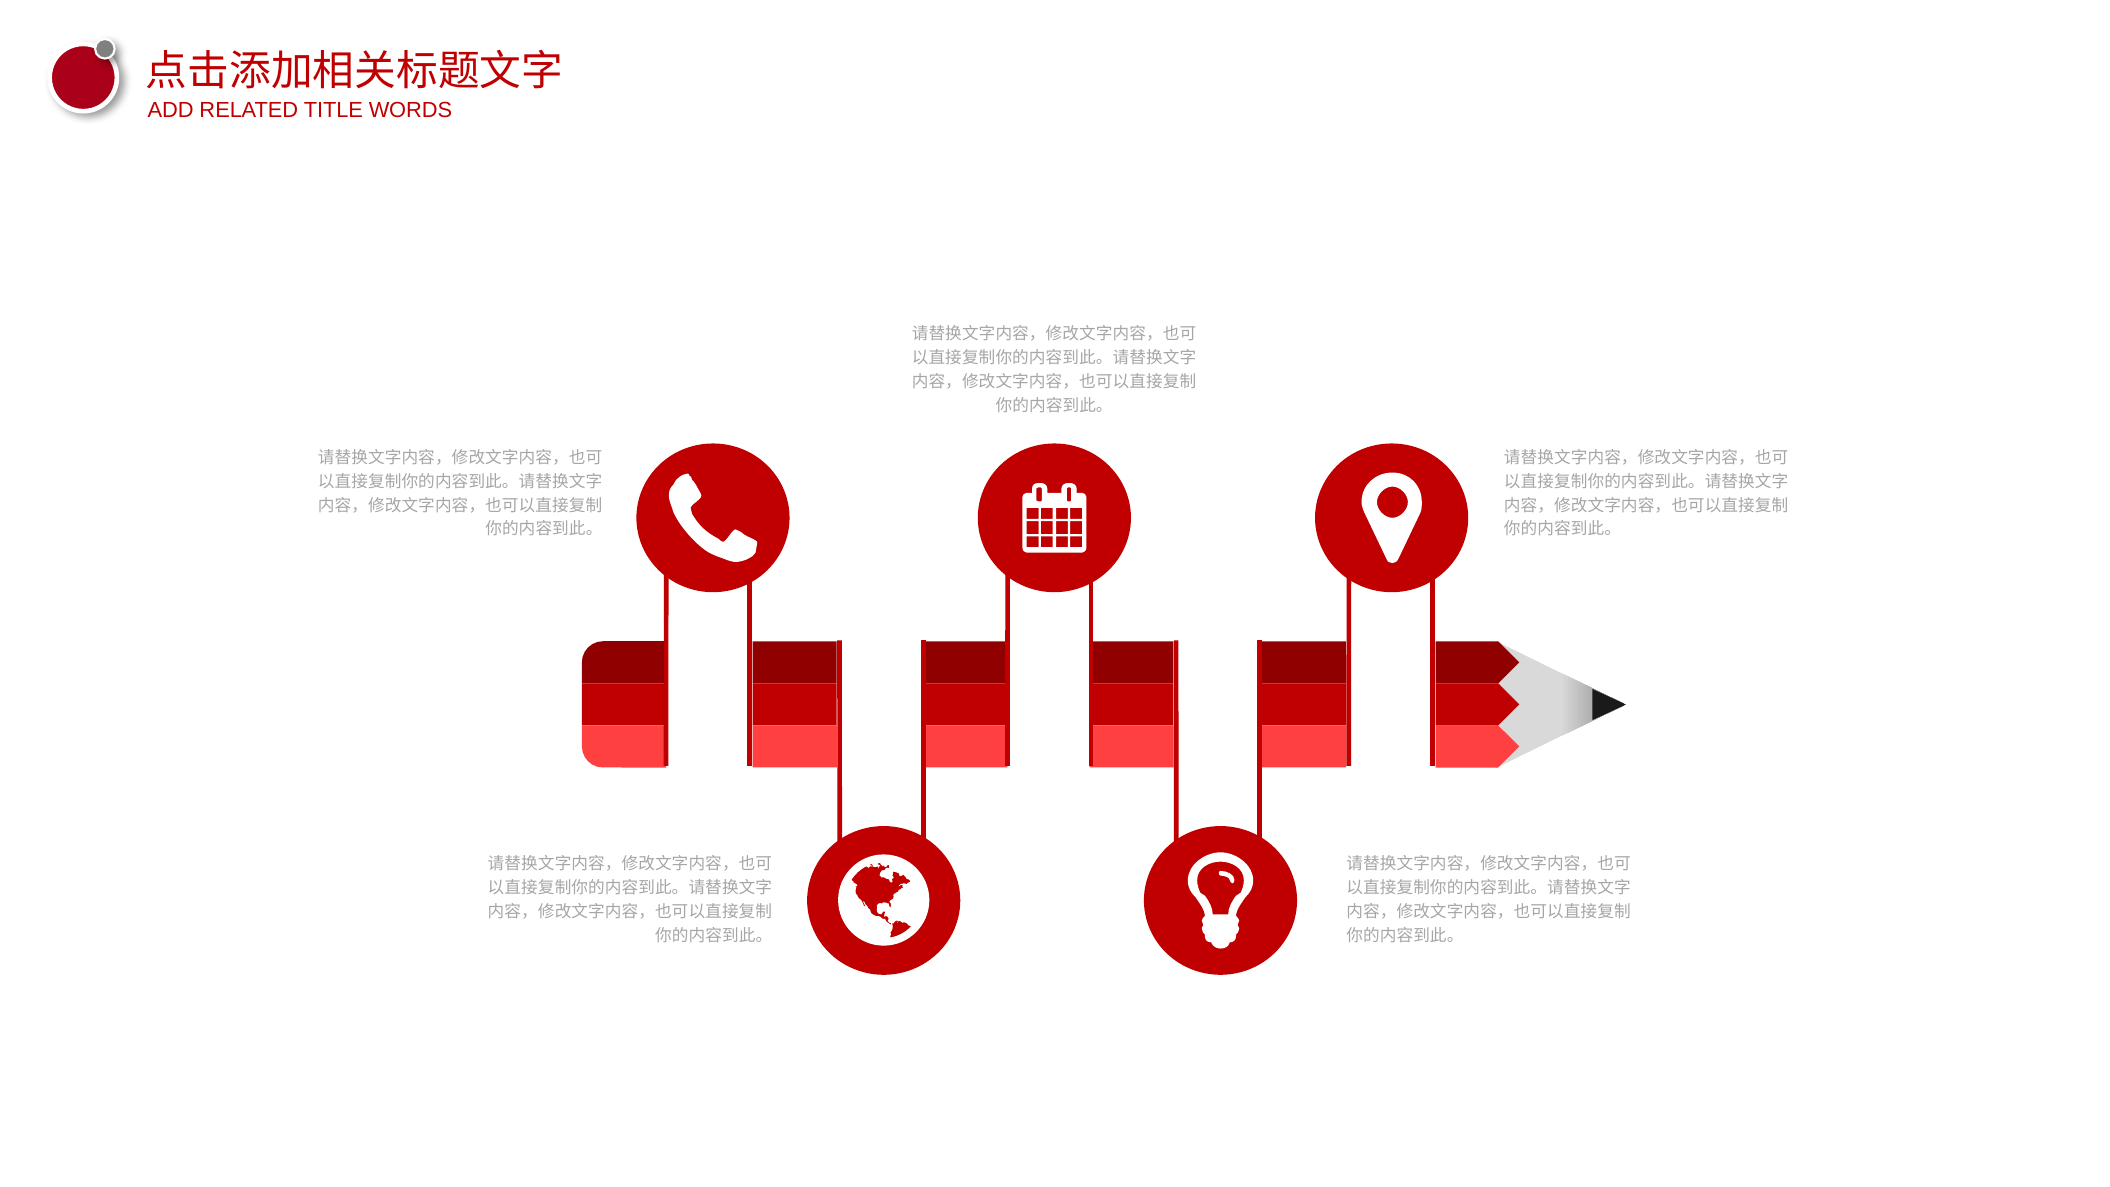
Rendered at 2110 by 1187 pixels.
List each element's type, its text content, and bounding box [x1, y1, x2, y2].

text_box 请替换文字内容，修改文字内容，也可以直接复制你的内容到此。请替换文字内容，修改文字内容，也可以直接复制你的内容到此。 [908, 319, 1200, 415]
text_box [1240, 662, 1368, 747]
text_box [735, 743, 1027, 828]
text_box 请替换文字内容，修改文字内容，也可以直接复制你的内容到此。请替换文字内容，修改文字内容，也可以直接复制你的内容到此。 [311, 442, 603, 539]
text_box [807, 826, 961, 975]
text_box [902, 662, 1029, 747]
text_box ADD RELATED TITLE WORDS [147, 96, 453, 123]
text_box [903, 578, 1195, 663]
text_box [560, 662, 688, 747]
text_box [1072, 743, 1364, 828]
text_box [48, 42, 118, 113]
text_box 请替换文字内容，修改文字内容，也可以直接复制你的内容到此。请替换文字内容，修改文字内容，也可以直接复制你的内容到此。 [481, 848, 773, 945]
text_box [731, 662, 858, 747]
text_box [977, 443, 1131, 593]
text_box 请替换文字内容，修改文字内容，也可以直接复制你的内容到此。请替换文字内容，修改文字内容，也可以直接复制你的内容到此。 [1503, 442, 1796, 539]
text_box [1315, 443, 1469, 593]
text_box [1143, 826, 1298, 975]
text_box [1467, 609, 1595, 800]
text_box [562, 578, 854, 663]
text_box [636, 443, 790, 593]
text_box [1068, 663, 1195, 747]
text_box [94, 37, 116, 60]
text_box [1245, 578, 1537, 663]
text_box 点击添加相关标题文字 [145, 43, 564, 95]
text_box 请替换文字内容，修改文字内容，也可以直接复制你的内容到此。请替换文字内容，修改文字内容，也可以直接复制你的内容到此。 [1346, 848, 1638, 945]
